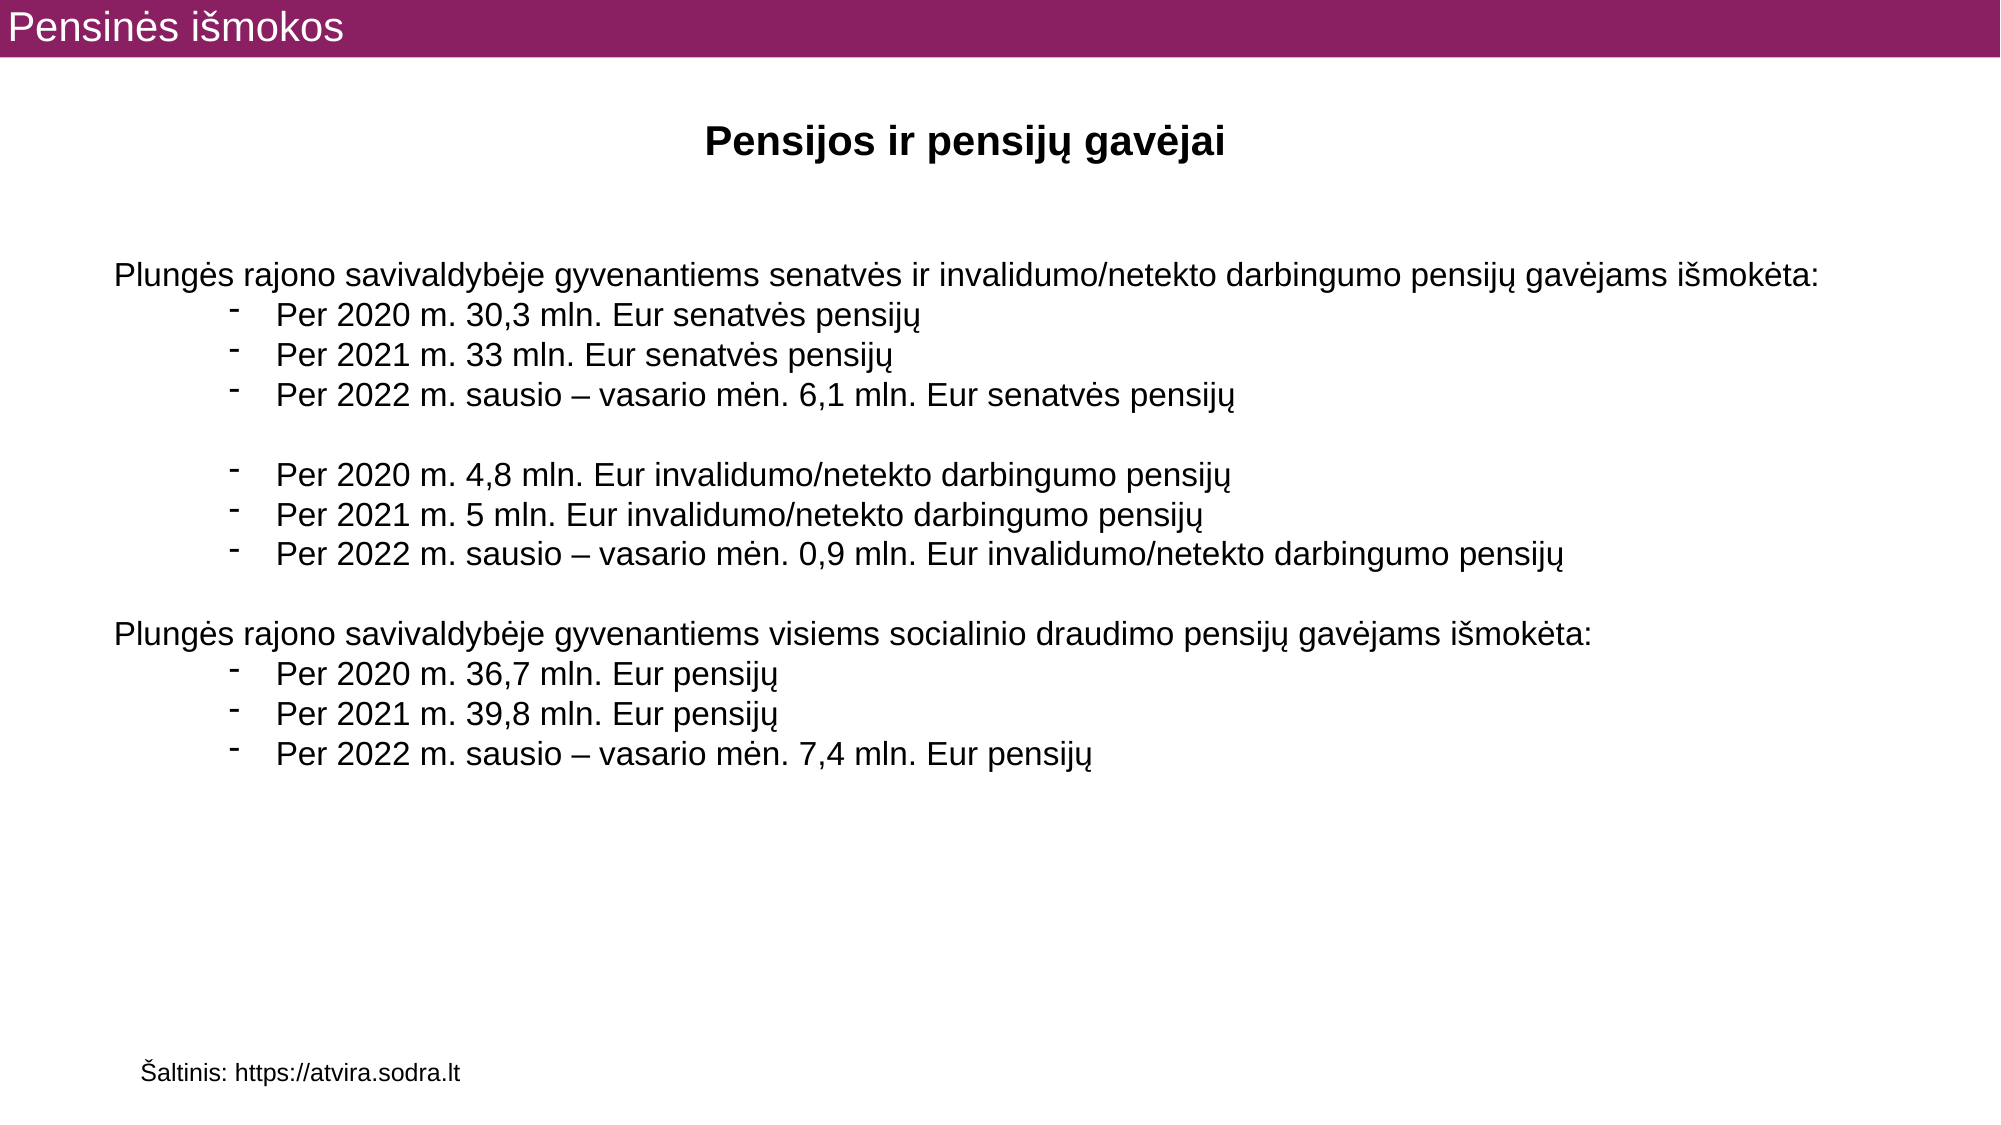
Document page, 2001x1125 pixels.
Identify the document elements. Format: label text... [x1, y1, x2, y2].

text_box Plungės rajono savivaldybėje gyvenantiems senatvės ir invalidumo/netekto darbingumo pensijų gavėjams išmokėta: Per 2020 m. 30,3 mln. Eur senatvės pensijų Per 2021 m. 33 mln. Eur senatvės pensijų Per 2022 m. sausio – vasario mėn. 6,1 mln. Eur senatvės pensijų Per 2020 m. 4,8 mln. Eur invalidumo/netekto darbingumo pensijų Per 2021 m. 5 mln. Eur invalidumo/netekto darbingumo pensijų Per 2022 m. sausio – vasario mėn. 0,9 mln. Eur invalidumo/netekto darbingumo pensijų Plungės rajono savivaldybėje gyvenantiems visiems socialinio draudimo pensijų gavėjams išmokėta: Per 2020 m. 36,7 mln. Eur pensijų Per 2021 m. 39,8 mln. Eur pensijų Per 2022 m. sausio – vasario mėn. 7,4 mln. Eur pensijų [99, 245, 1901, 820]
text_box Pensinės išmokos [0, 0, 2000, 58]
text_box Šaltinis: https://atvira.sodra.lt [125, 1049, 477, 1094]
text_box Pensijos ir pensijų gavėjai [689, 106, 1241, 172]
